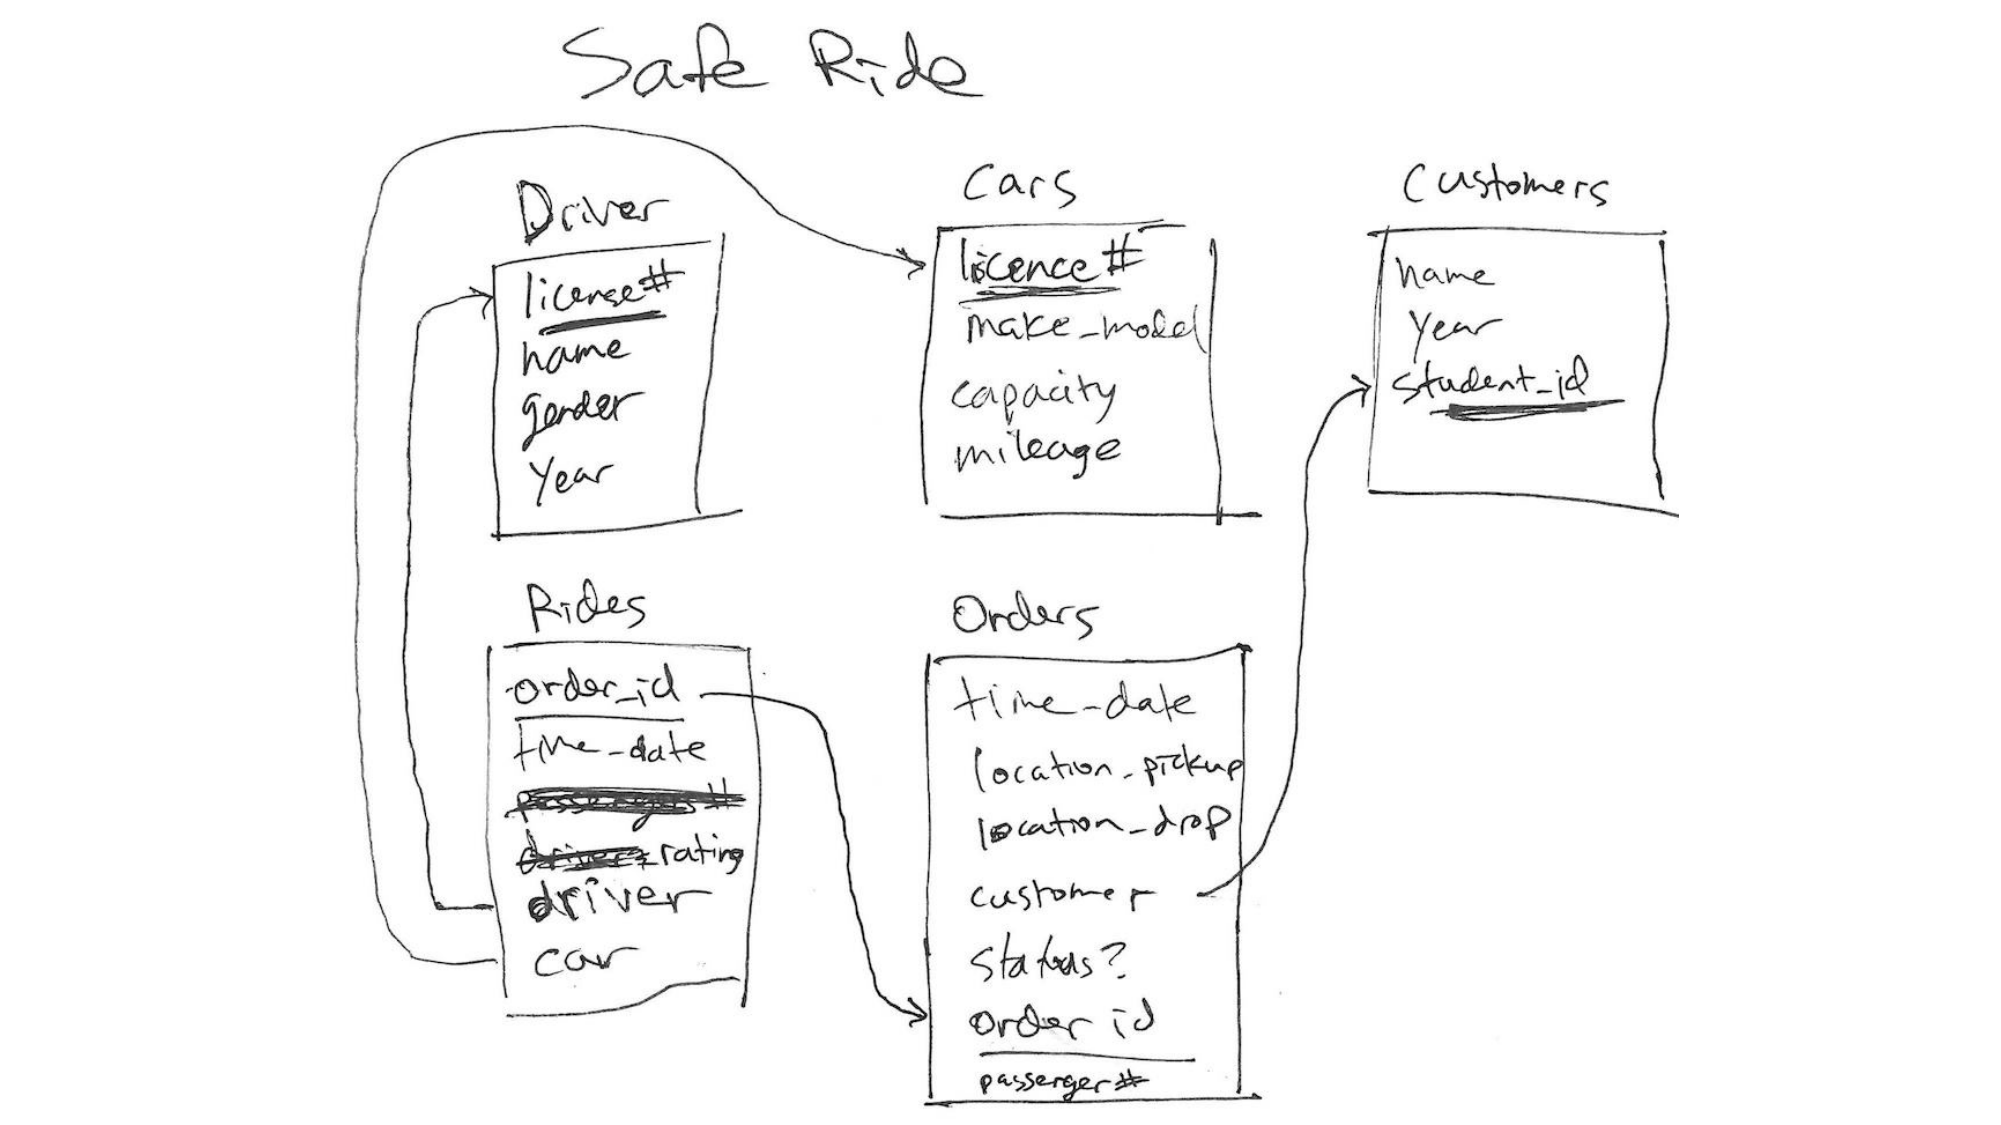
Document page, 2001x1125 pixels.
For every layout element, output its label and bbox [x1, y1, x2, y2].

picture [336, 0, 1679, 1125]
